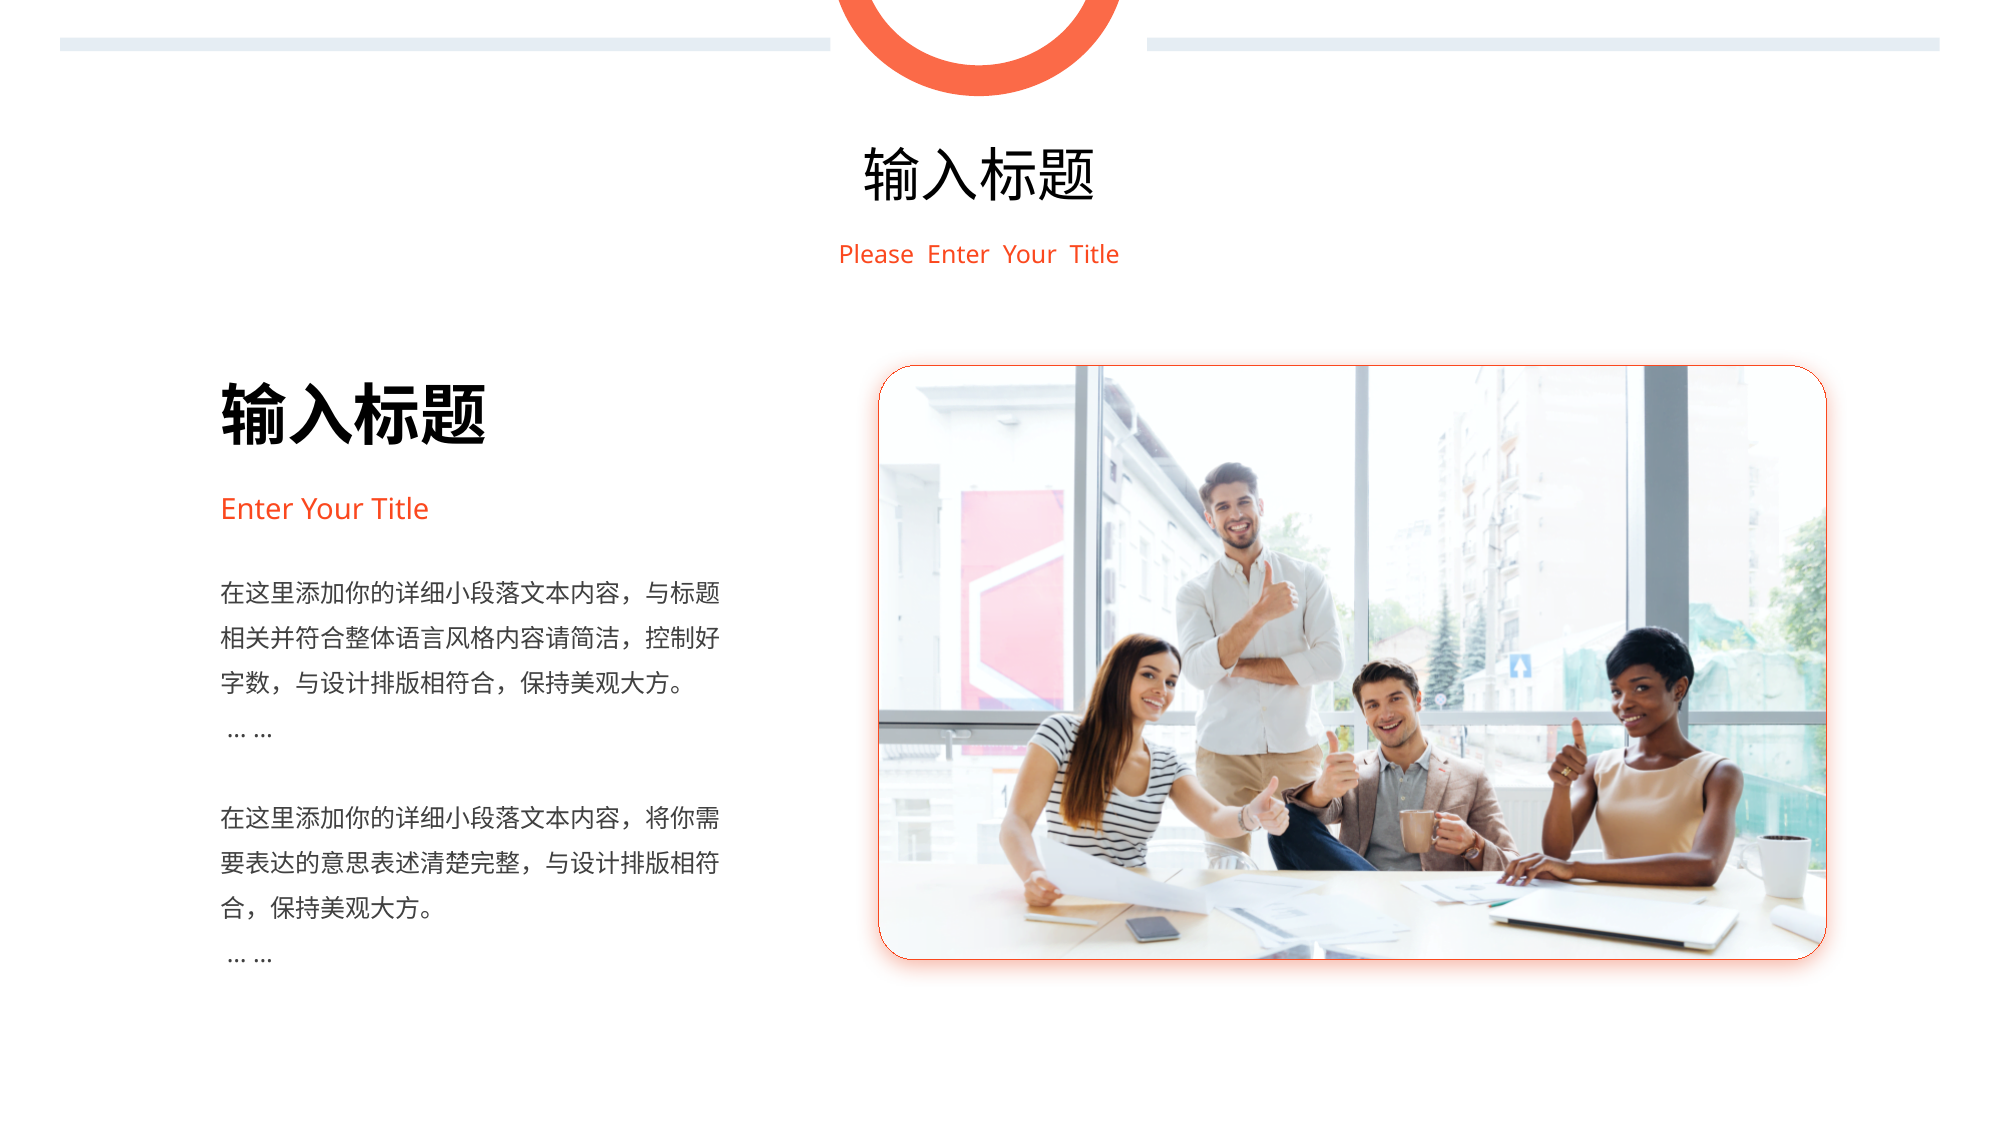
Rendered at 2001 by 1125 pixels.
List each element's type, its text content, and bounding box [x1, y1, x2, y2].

text_box 在这里添加你的详细小段落文本内容，与标题相关并符合整体语言风格内容请简洁，控制好字数，与设计排版相符合，保持美观大方。 … … 在这里添加你的详细小段落文本内容，将你需要表达的意思表述清楚完整，与设计排版相符合，保持美观大方。 … … [205, 555, 750, 975]
text_box 输入标题 [811, 130, 1148, 215]
text_box 输入标题 [205, 365, 568, 461]
text_box Please Enter Your Title [726, 231, 1233, 276]
text_box Enter Your Title [205, 483, 545, 533]
picture [878, 365, 1827, 960]
